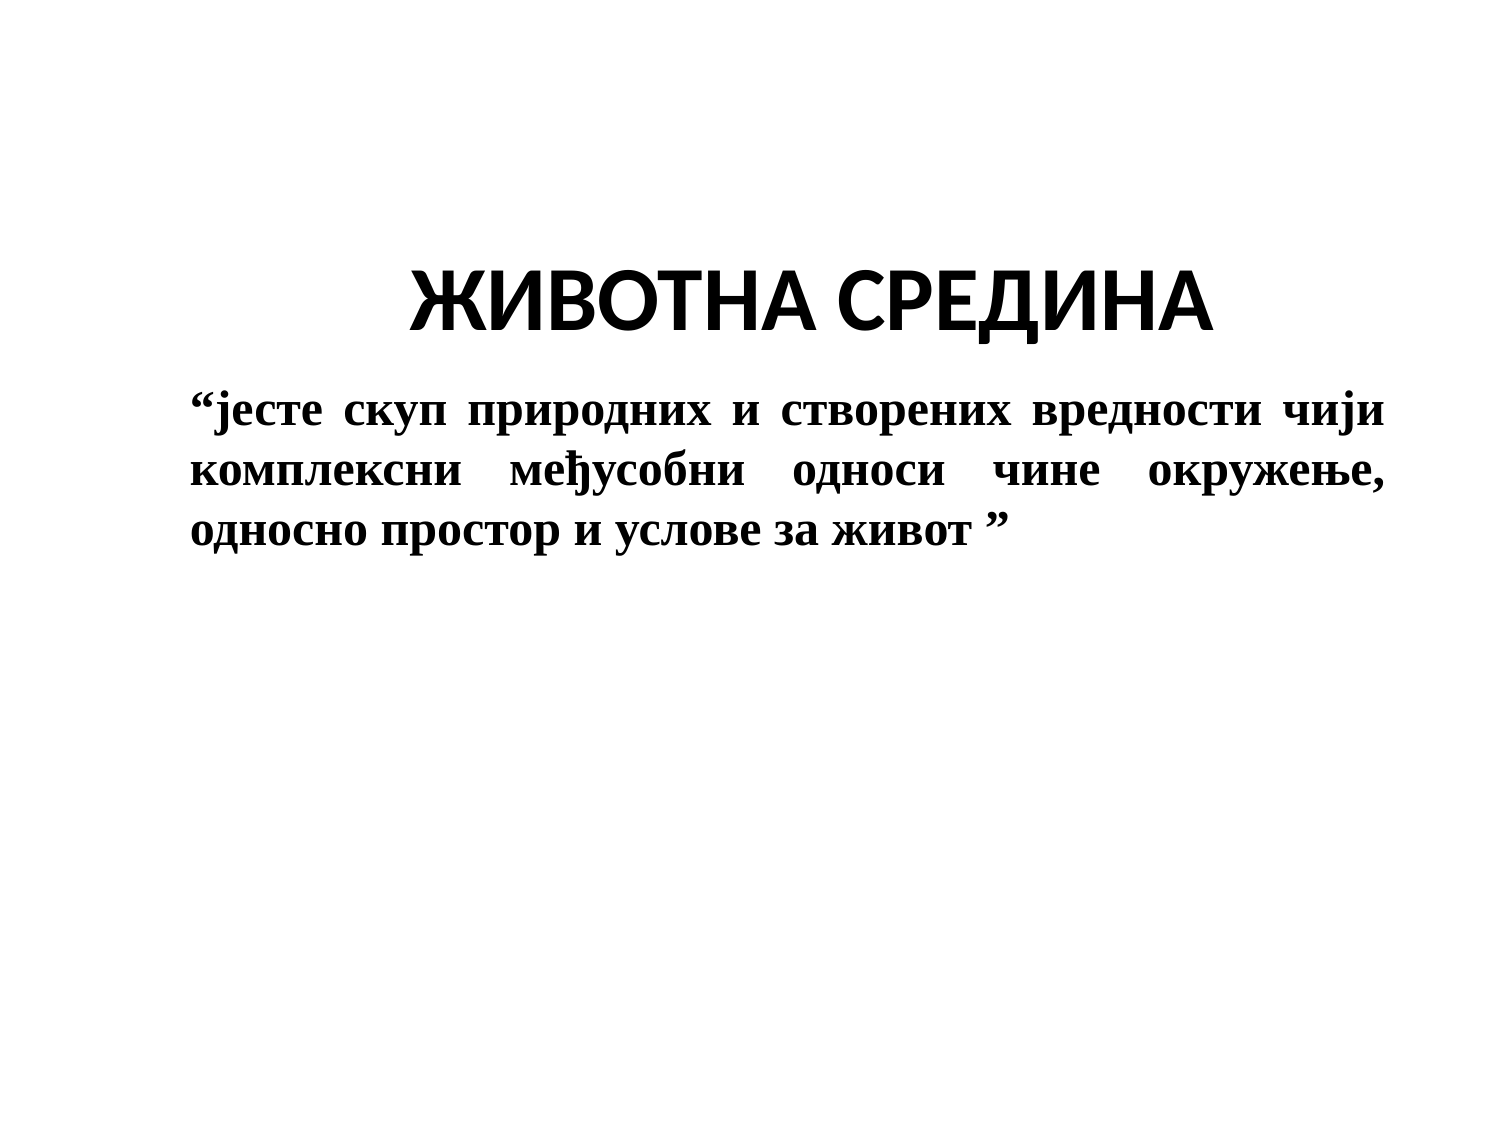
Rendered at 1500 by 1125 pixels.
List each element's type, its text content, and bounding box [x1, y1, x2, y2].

text_box “јесте скуп природних и створених вредности чији комплексни међусобни односи чине окружење, односно простор и услове за живот ” [174, 367, 1400, 690]
title ЖИВОТНА СРЕДИНА [174, 199, 1451, 388]
